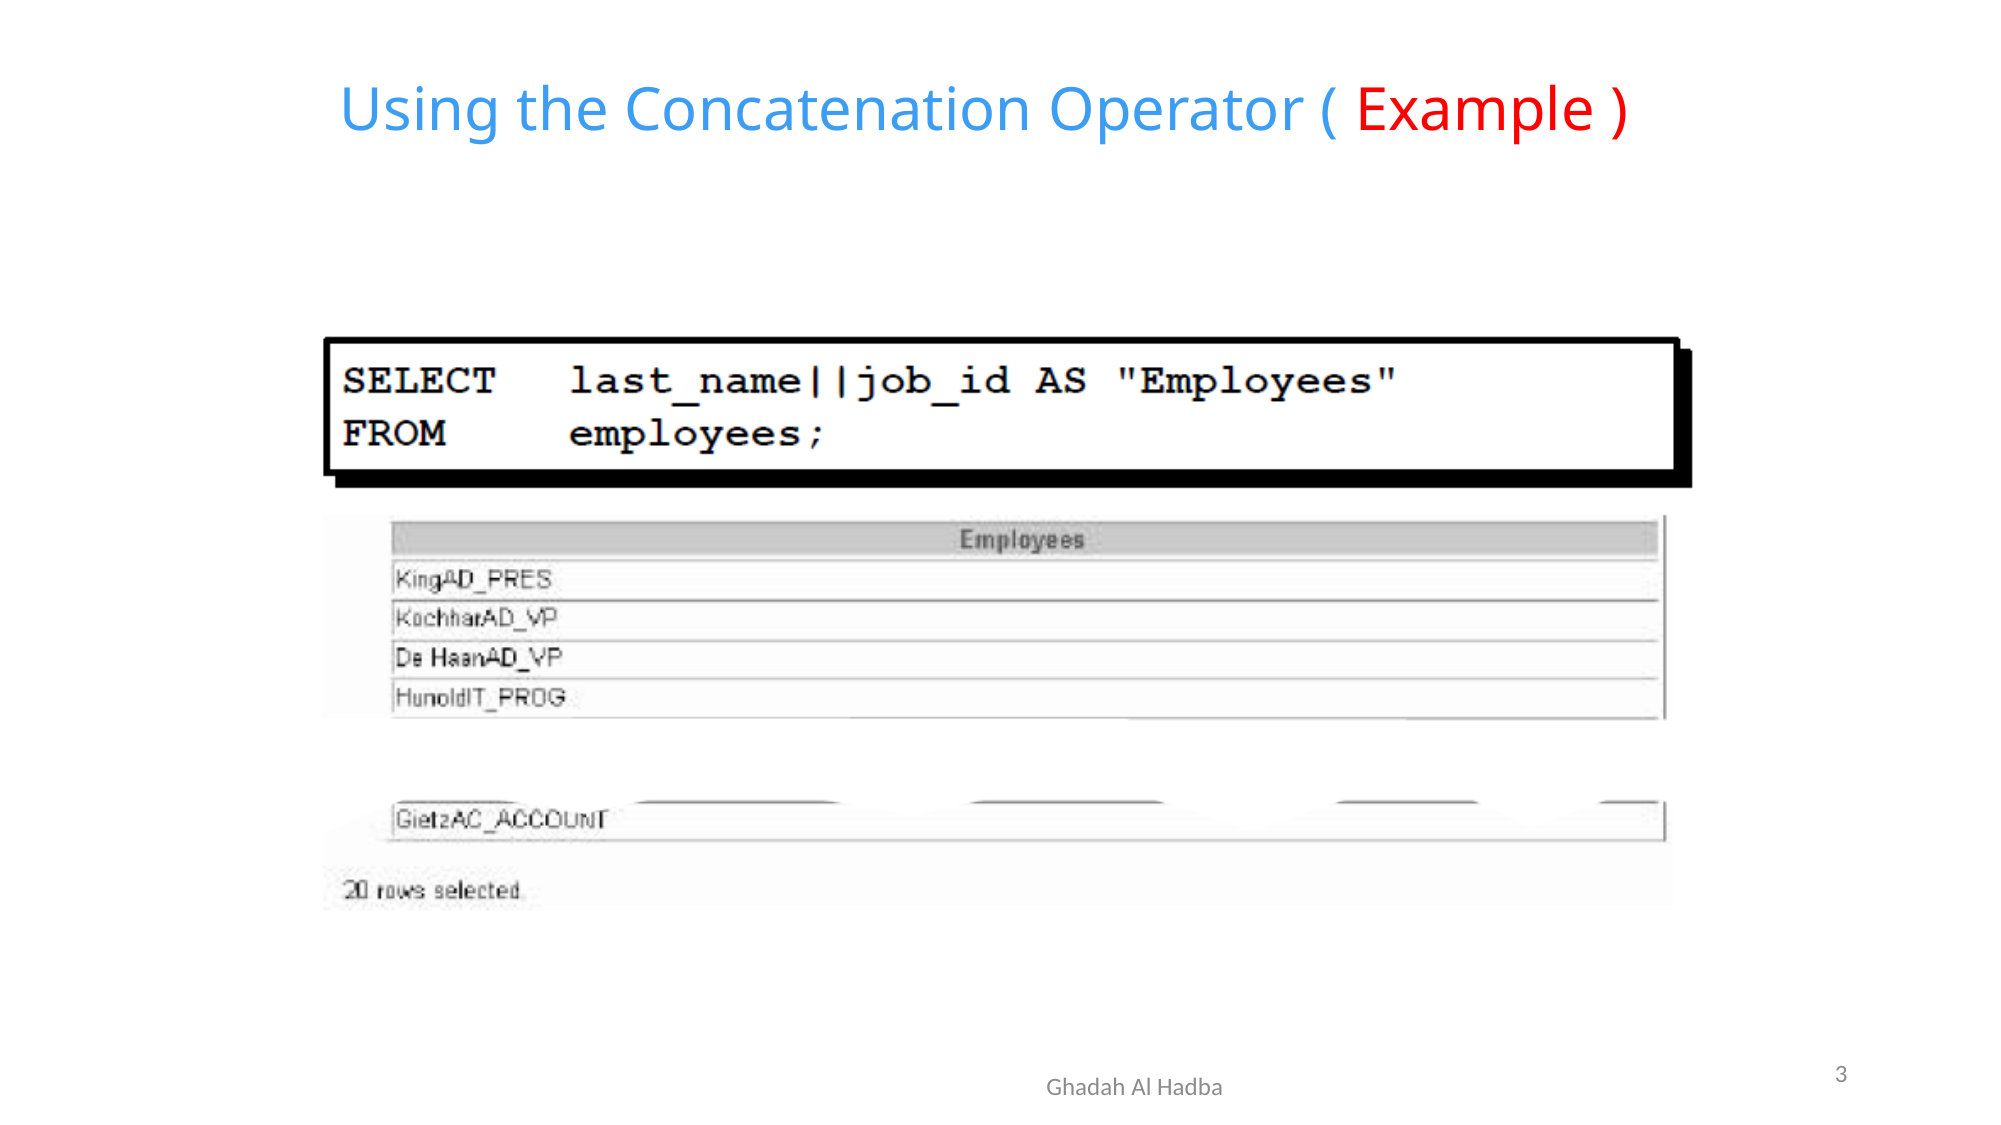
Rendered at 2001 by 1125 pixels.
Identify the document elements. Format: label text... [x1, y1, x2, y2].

title Using the Concatenation Operator ( Example ) [324, 44, 1675, 250]
picture [299, 299, 1711, 938]
footer Ghadah Al Hadba [683, 1062, 1587, 1108]
slide_number 3 [1412, 1042, 1863, 1103]
